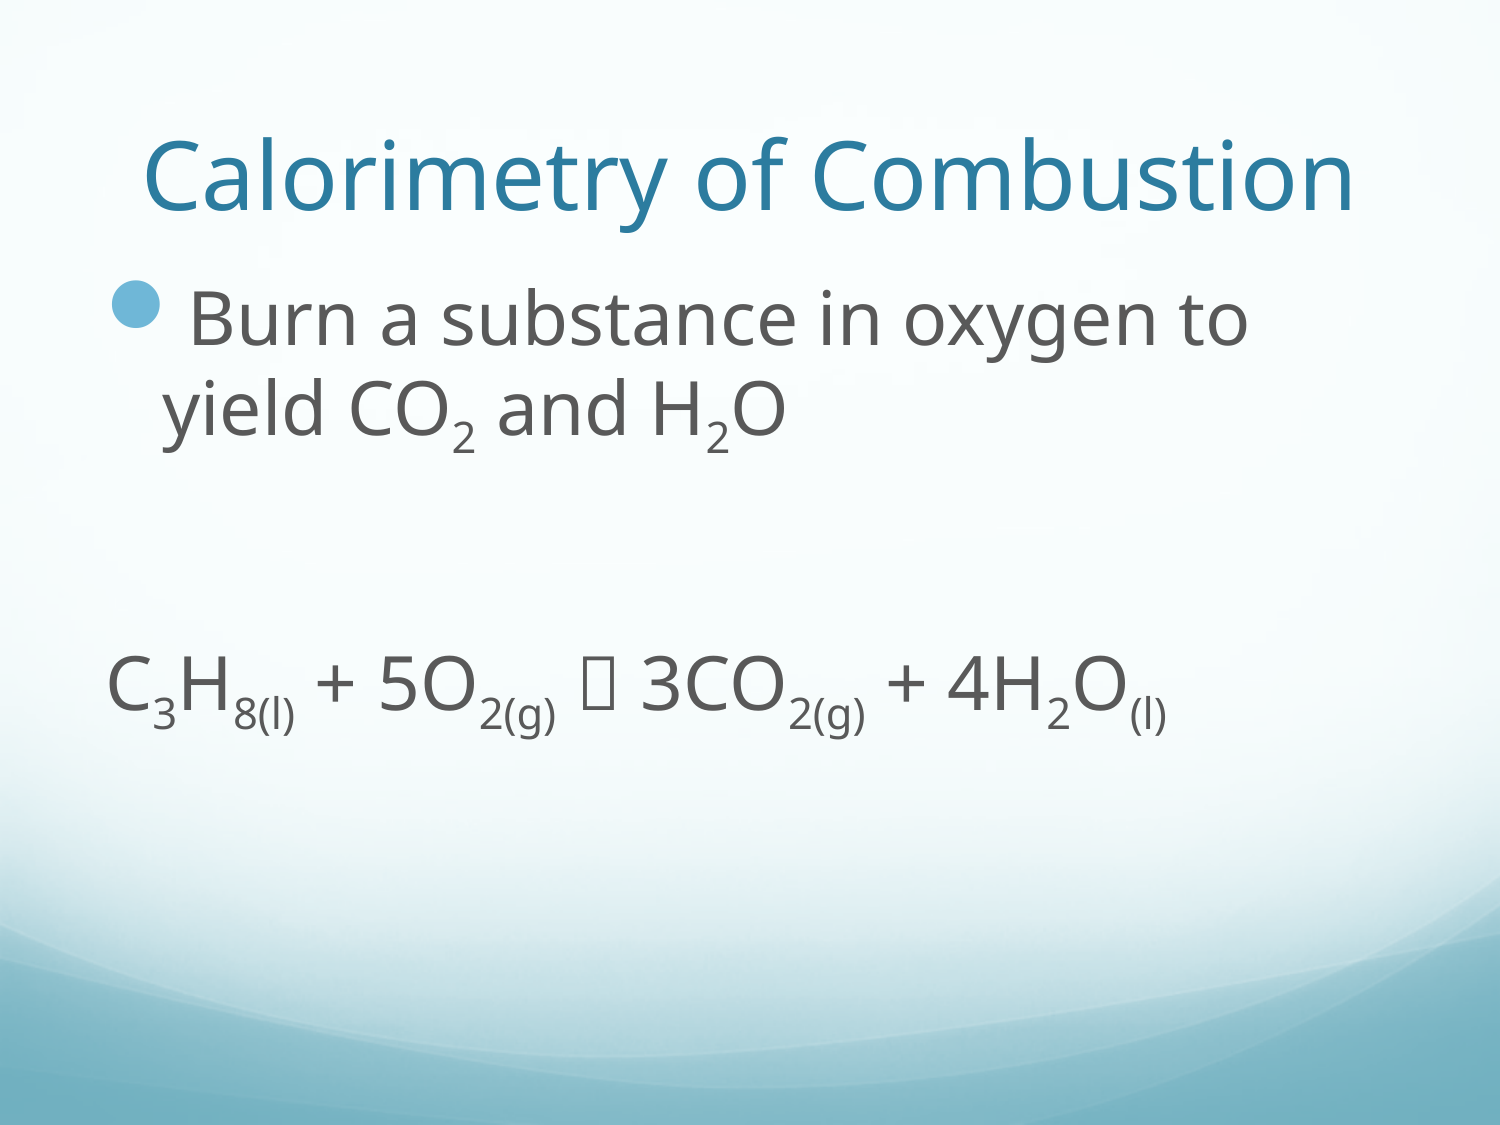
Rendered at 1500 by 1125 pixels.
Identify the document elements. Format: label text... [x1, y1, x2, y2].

title Calorimetry of Combustion [90, 17, 1410, 237]
list Burn a substance in oxygen to yield CO2 and H2O C3H8(l) + 5O2(g)  3CO2(g) + 4H2O(l) [90, 262, 1410, 975]
